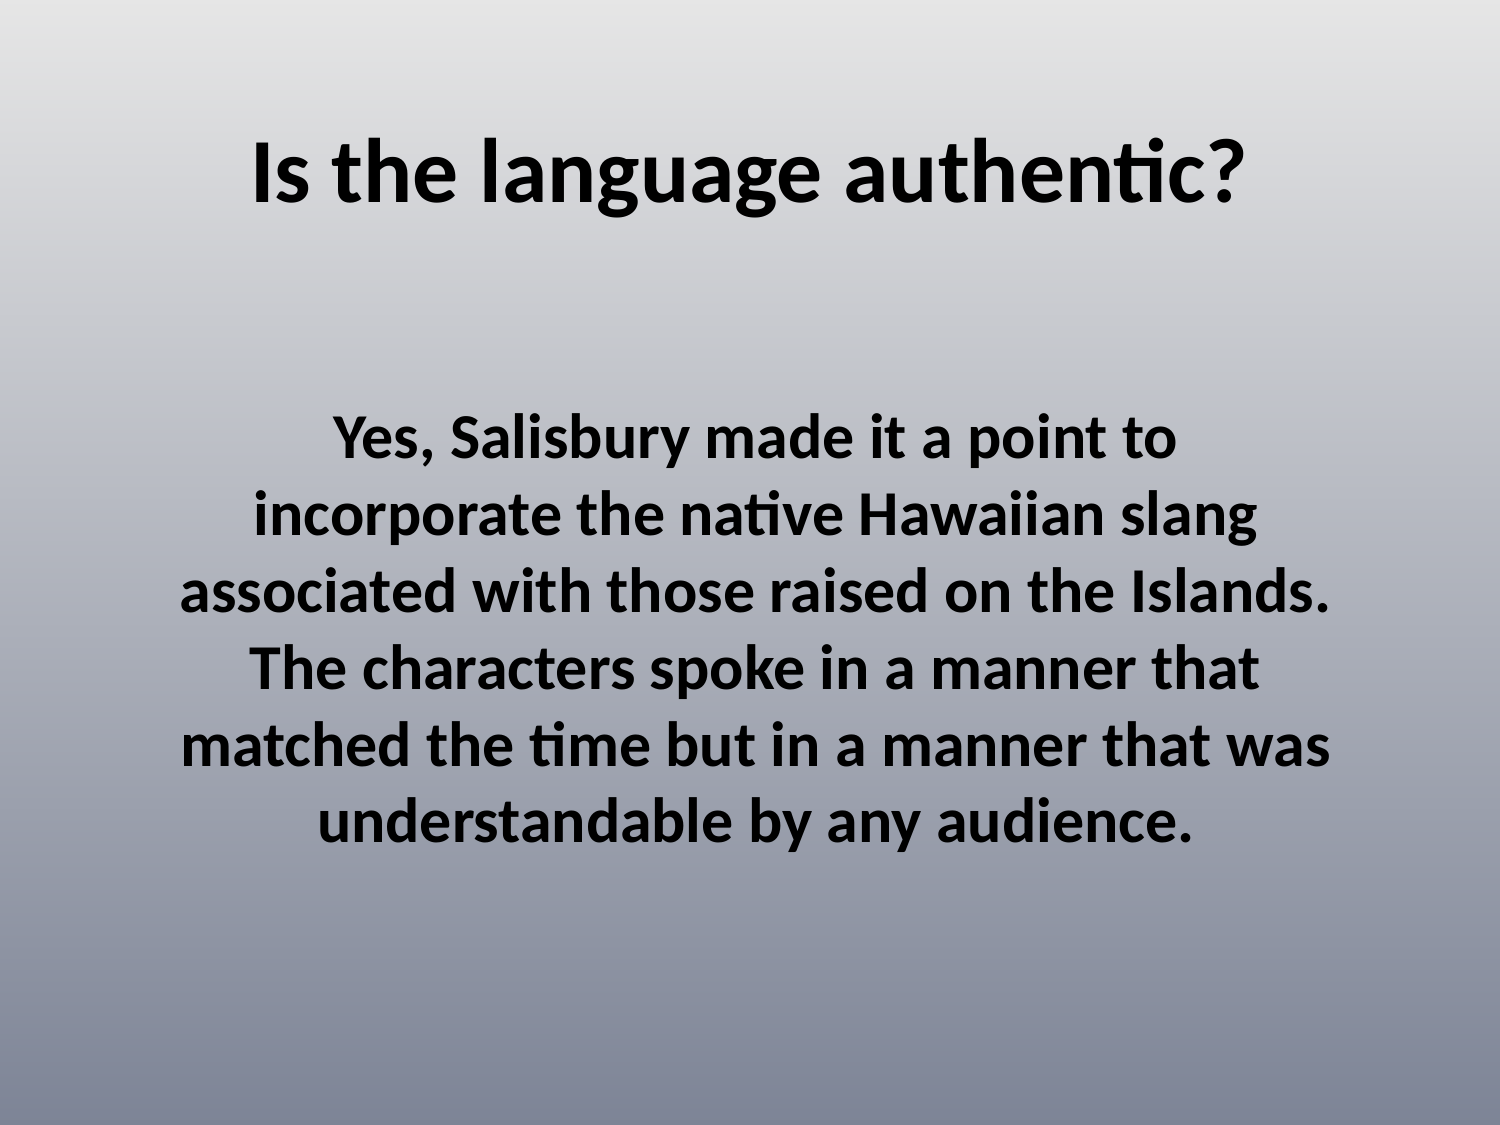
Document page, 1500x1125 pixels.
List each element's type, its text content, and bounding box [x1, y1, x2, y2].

subtitle Yes, Salisbury made it a point to incorporate the native Hawaiian slang associated with those raised on the Islands. The characters spoke in a manner that matched the time but in a manner that was understandable by any audience. [162, 387, 1350, 925]
title Is the language authentic? [112, 99, 1388, 342]
